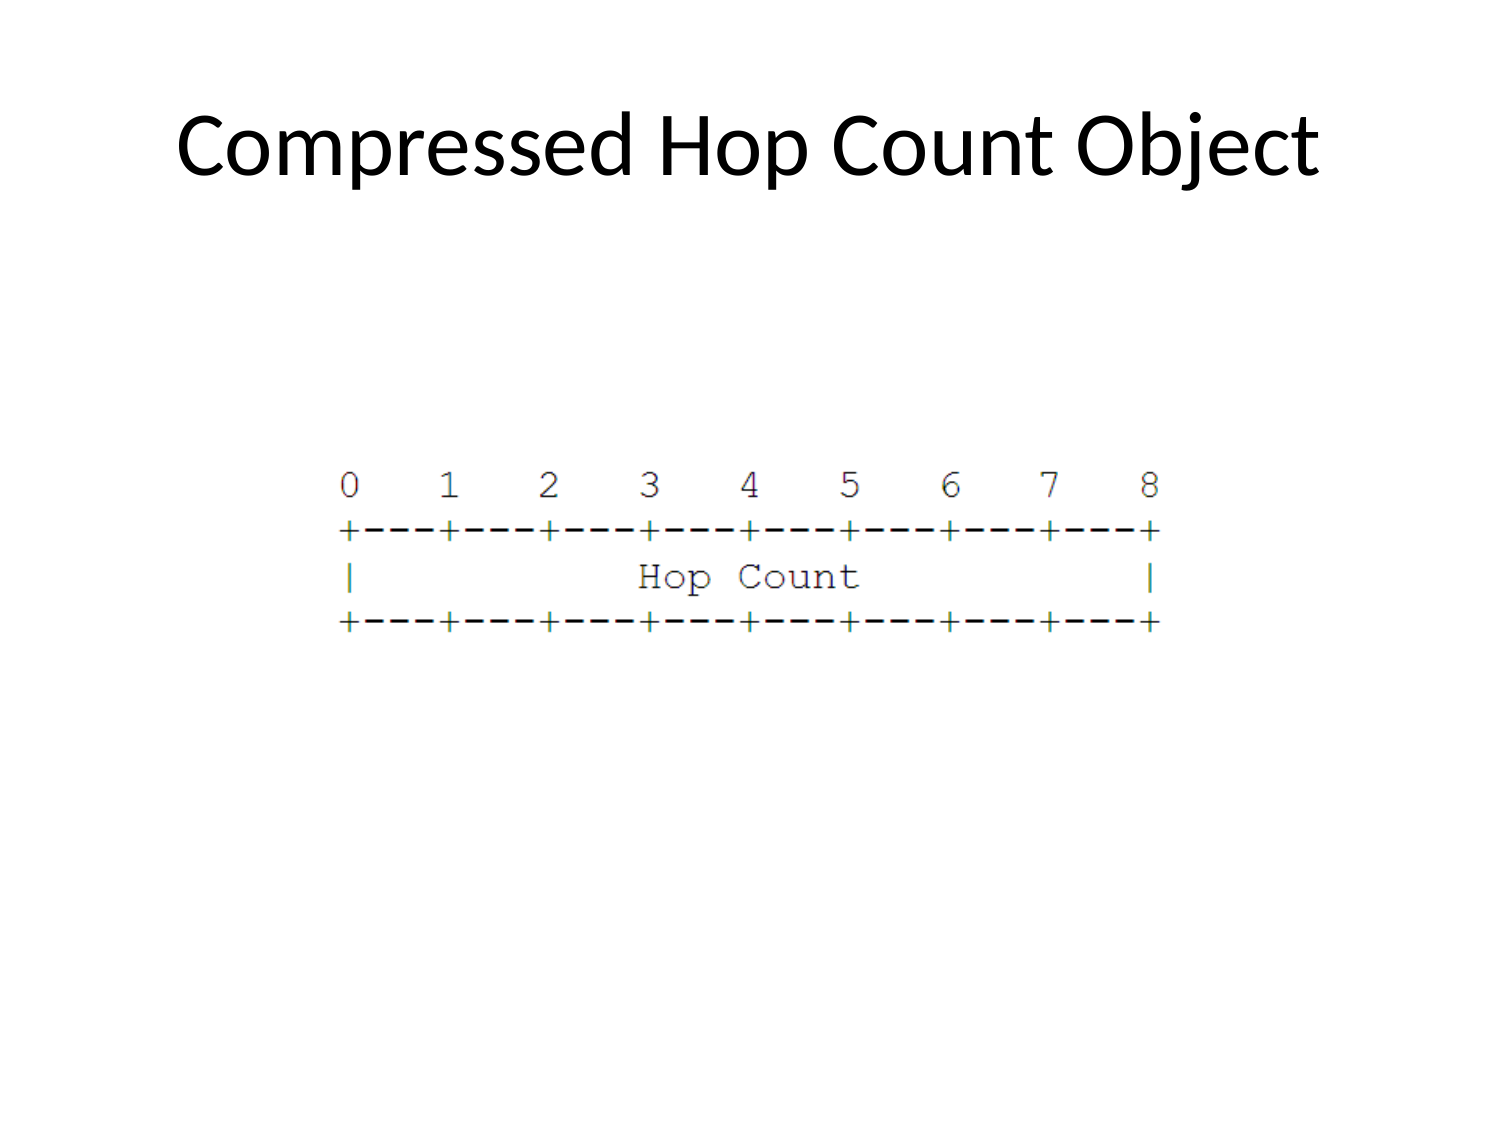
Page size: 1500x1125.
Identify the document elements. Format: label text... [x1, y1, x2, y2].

title Compressed Hop Count Object [75, 45, 1425, 233]
picture [305, 455, 1194, 670]
